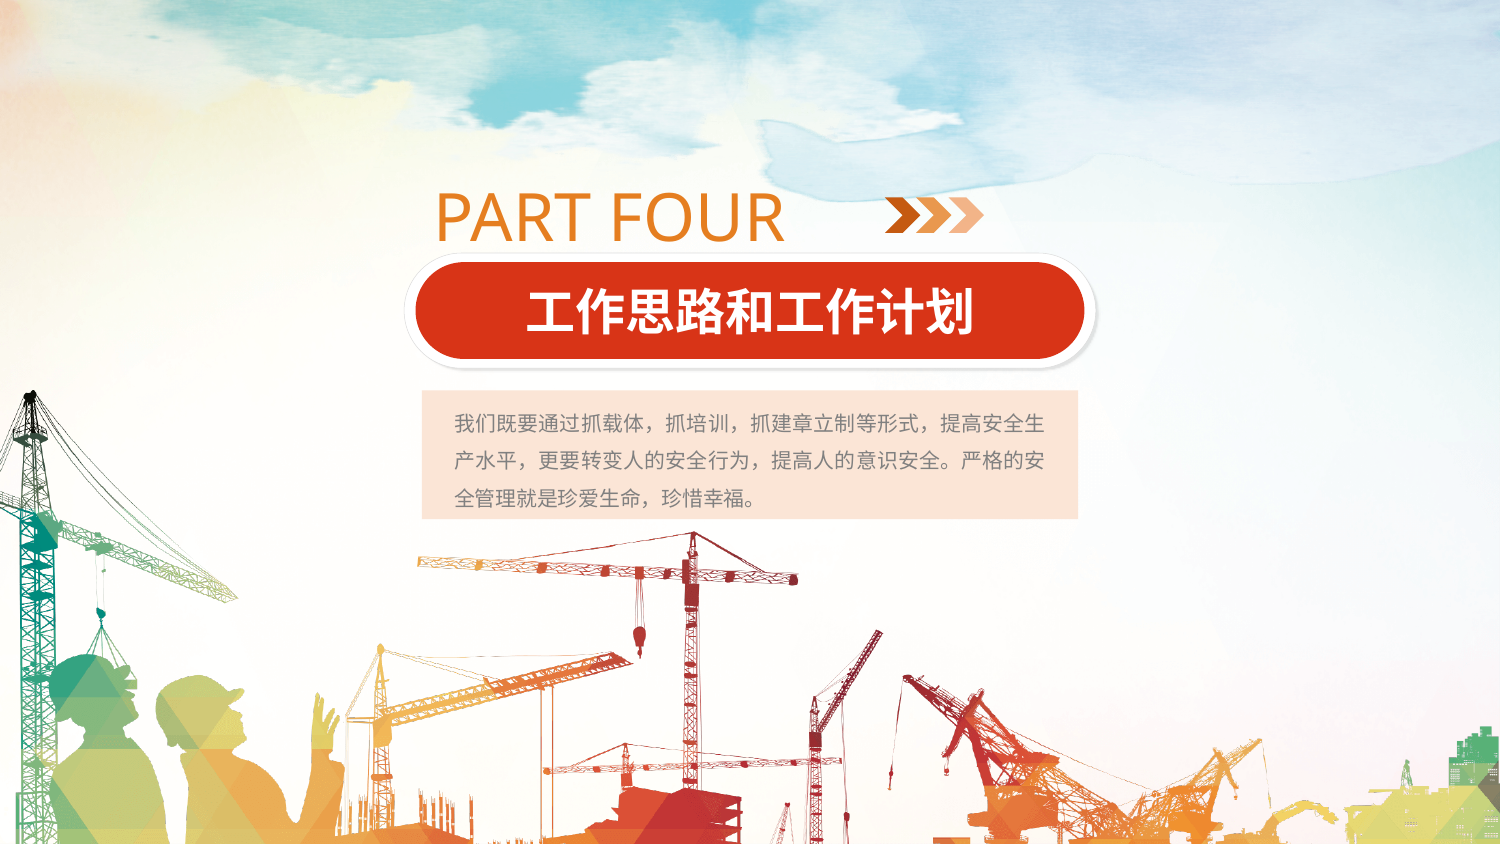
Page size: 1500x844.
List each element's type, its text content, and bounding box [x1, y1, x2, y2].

text_box [949, 196, 986, 234]
picture [0, 0, 1500, 844]
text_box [421, 390, 1079, 520]
text_box PART FOUR [418, 167, 949, 252]
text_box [404, 252, 1096, 369]
